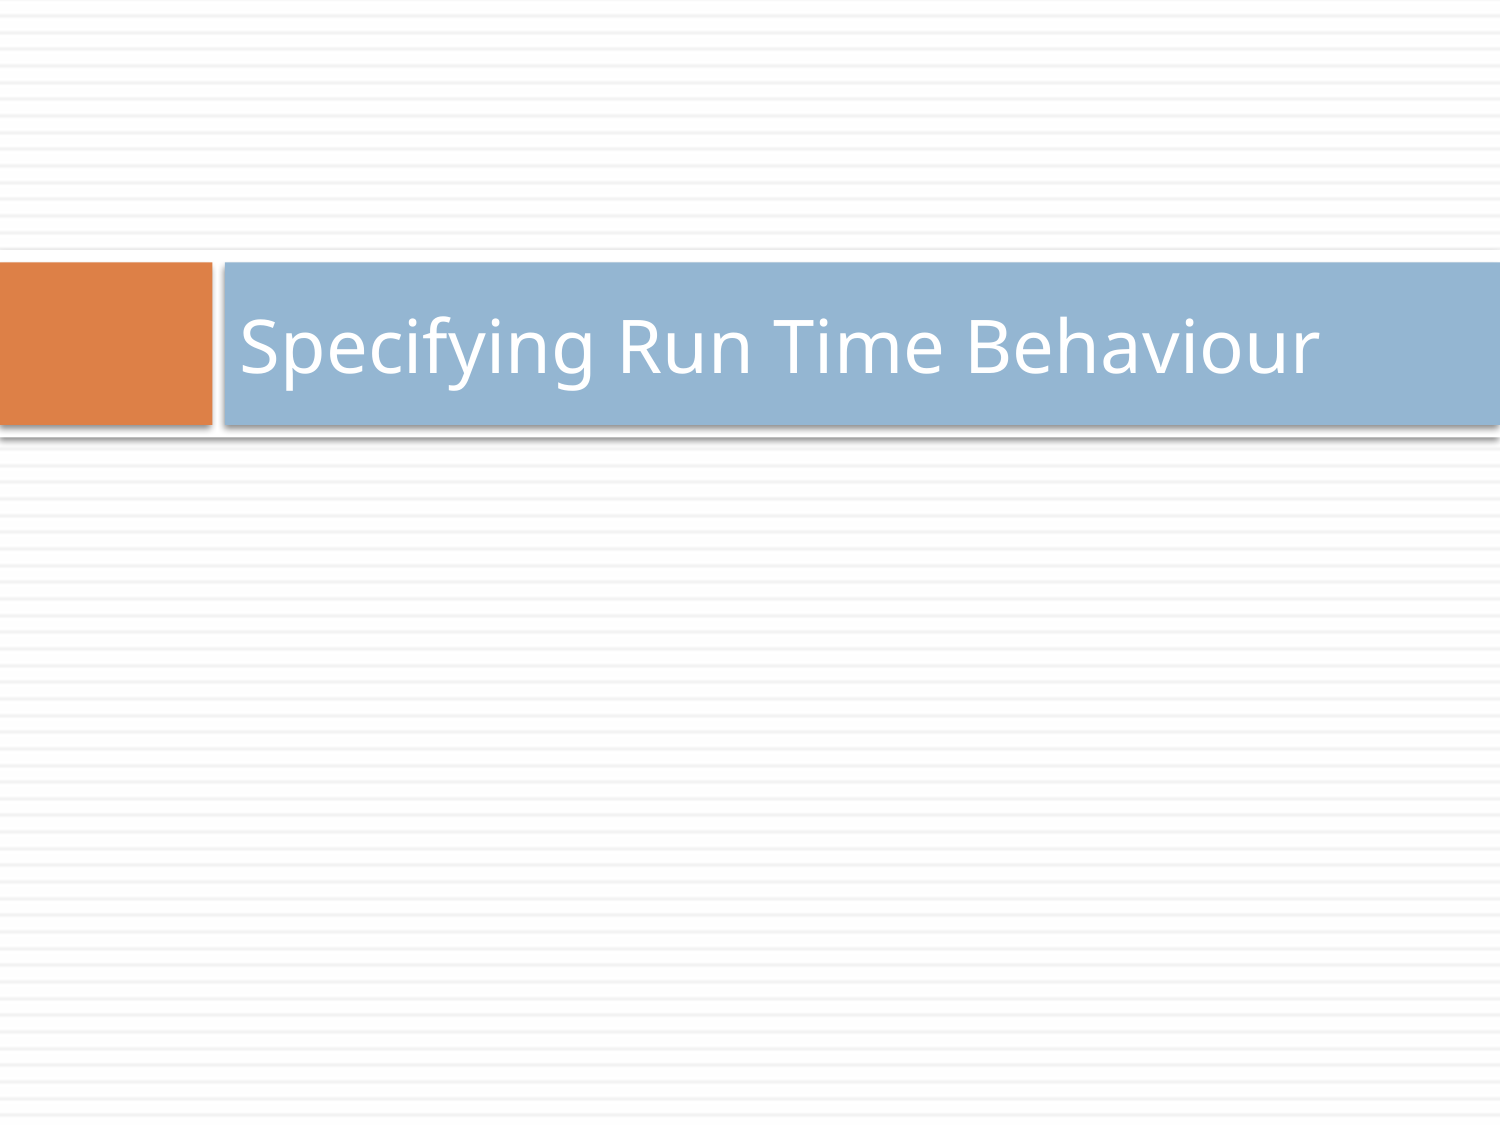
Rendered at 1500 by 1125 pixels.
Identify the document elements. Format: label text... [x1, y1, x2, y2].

title Specifying Run Time Behaviour [225, 262, 1475, 425]
